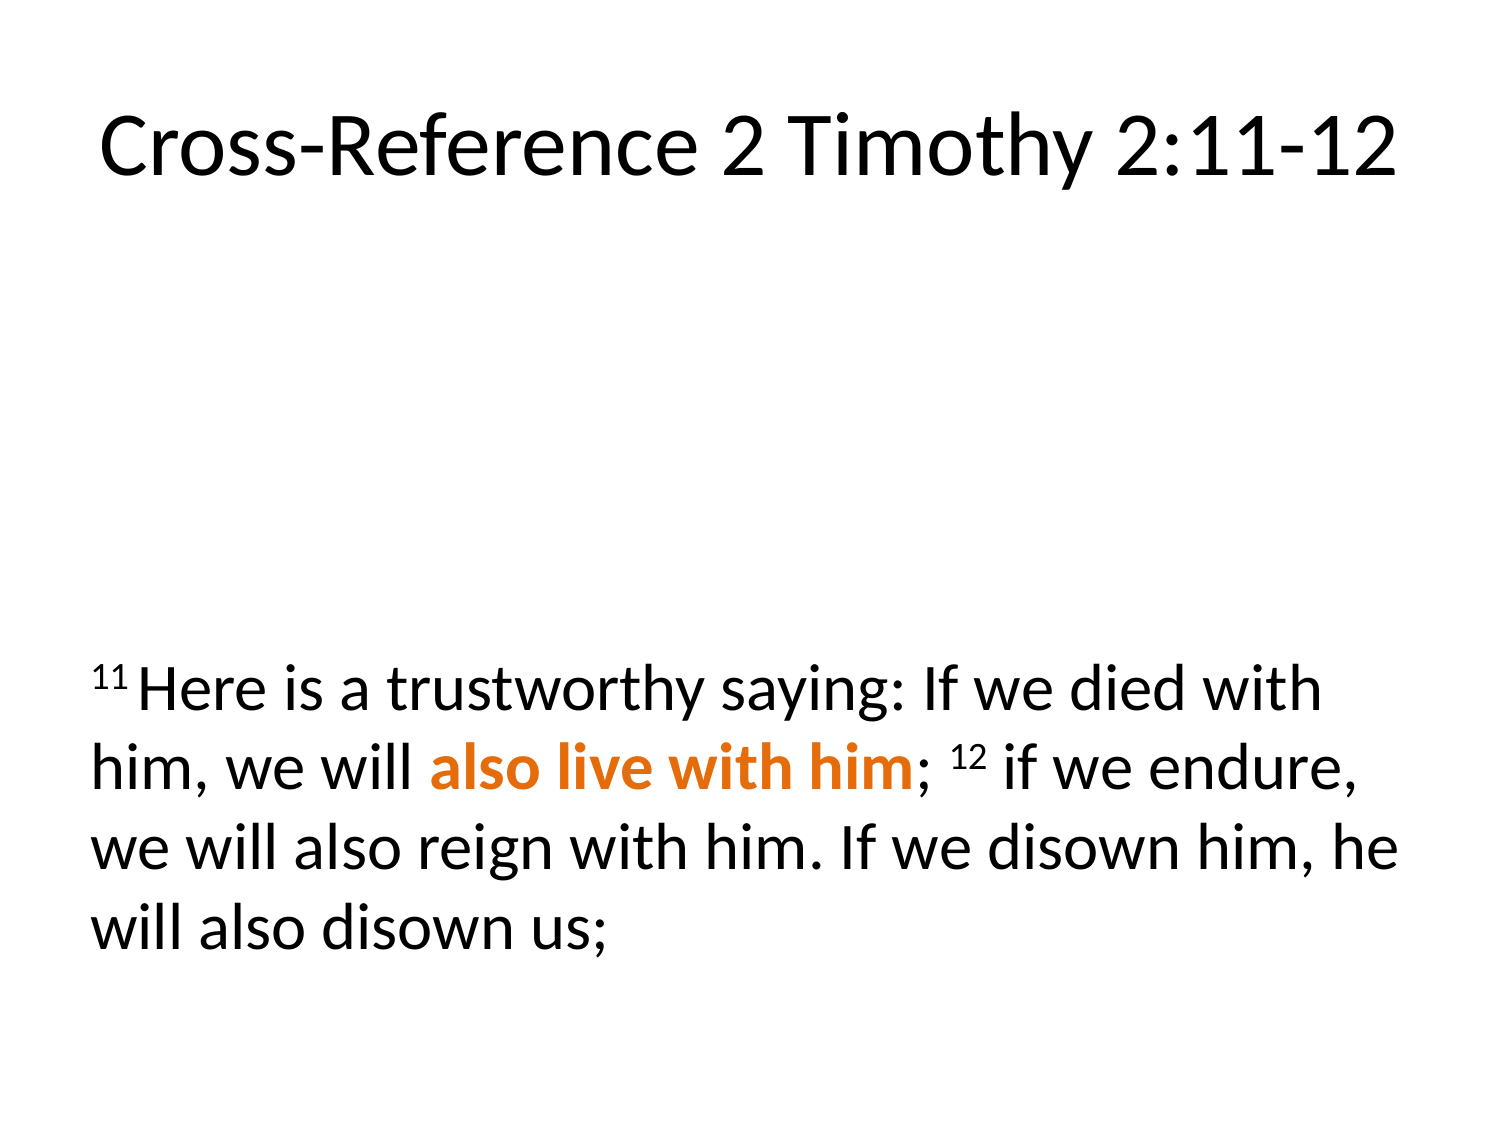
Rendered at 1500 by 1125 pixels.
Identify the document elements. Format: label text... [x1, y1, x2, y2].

list 11 Here is a trustworthy saying: If we died with him, we will also live with him; 12 if we endure, we will also reign with him. If we disown him, he will also disown us; [75, 262, 1425, 1005]
title Cross-Reference 2 Timothy 2:11-12 [75, 45, 1425, 233]
